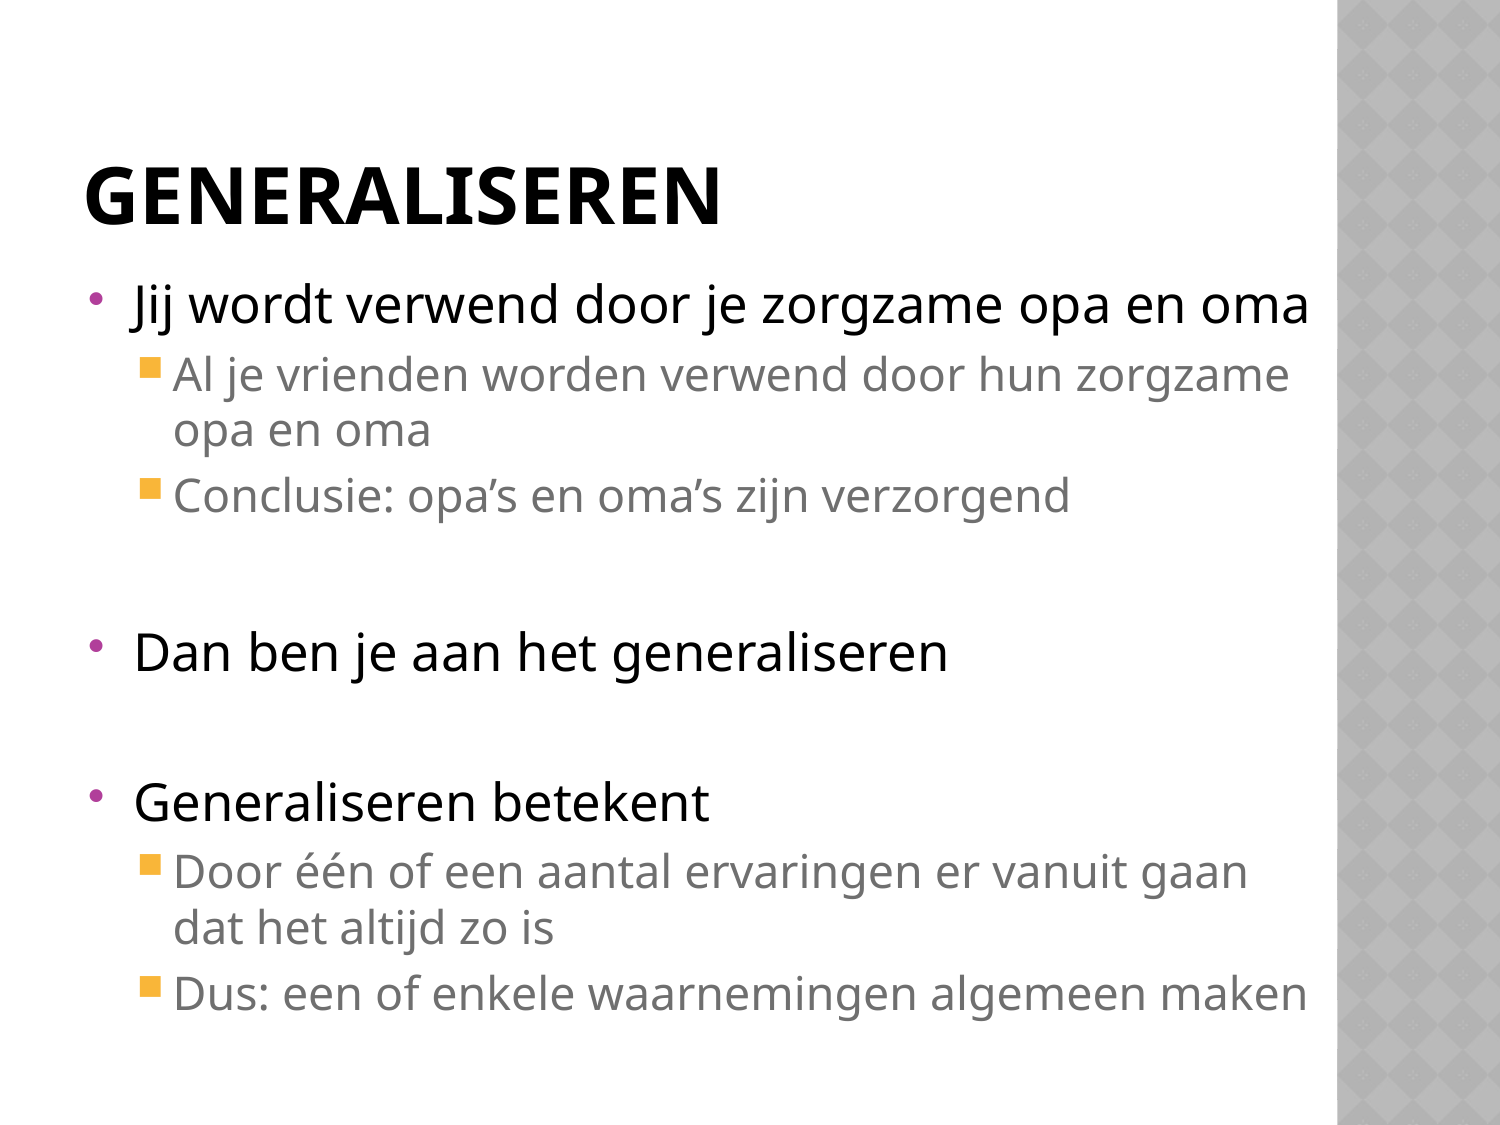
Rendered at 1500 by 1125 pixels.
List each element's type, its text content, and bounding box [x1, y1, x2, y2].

title Generaliseren [75, 52, 1263, 240]
list Jij wordt verwend door je zorgzame opa en oma Al je vrienden worden verwend door hun zorgzame opa en oma Conclusie: opa’s en oma’s zijn verzorgend Dan ben je aan het generaliseren Generaliseren betekent Door één of een aantal ervaringen er vanuit gaan dat het altijd zo is Dus: een of enkele waarnemingen algemeen maken [75, 264, 1341, 1059]
